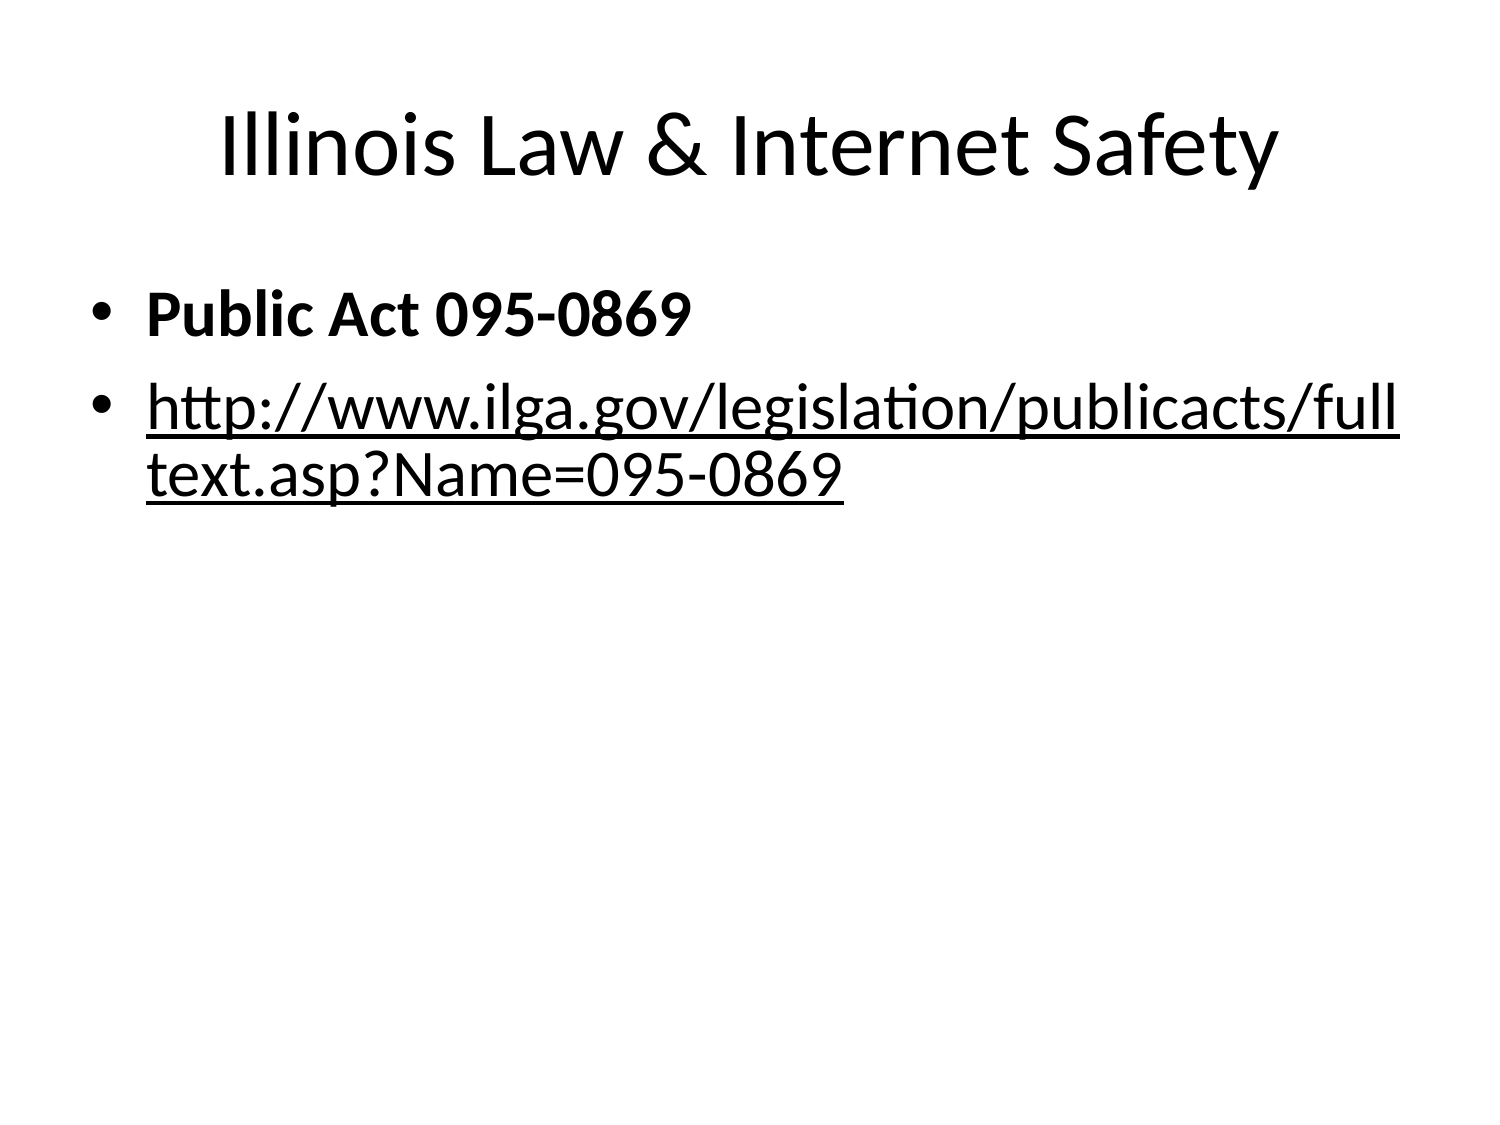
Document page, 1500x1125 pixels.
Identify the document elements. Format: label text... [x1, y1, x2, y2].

list Public Act 095-0869 http://www.ilga.gov/legislation/publicacts/fulltext.asp?Name=095-0869 [75, 262, 1425, 1005]
title Illinois Law & Internet Safety [75, 45, 1425, 233]
